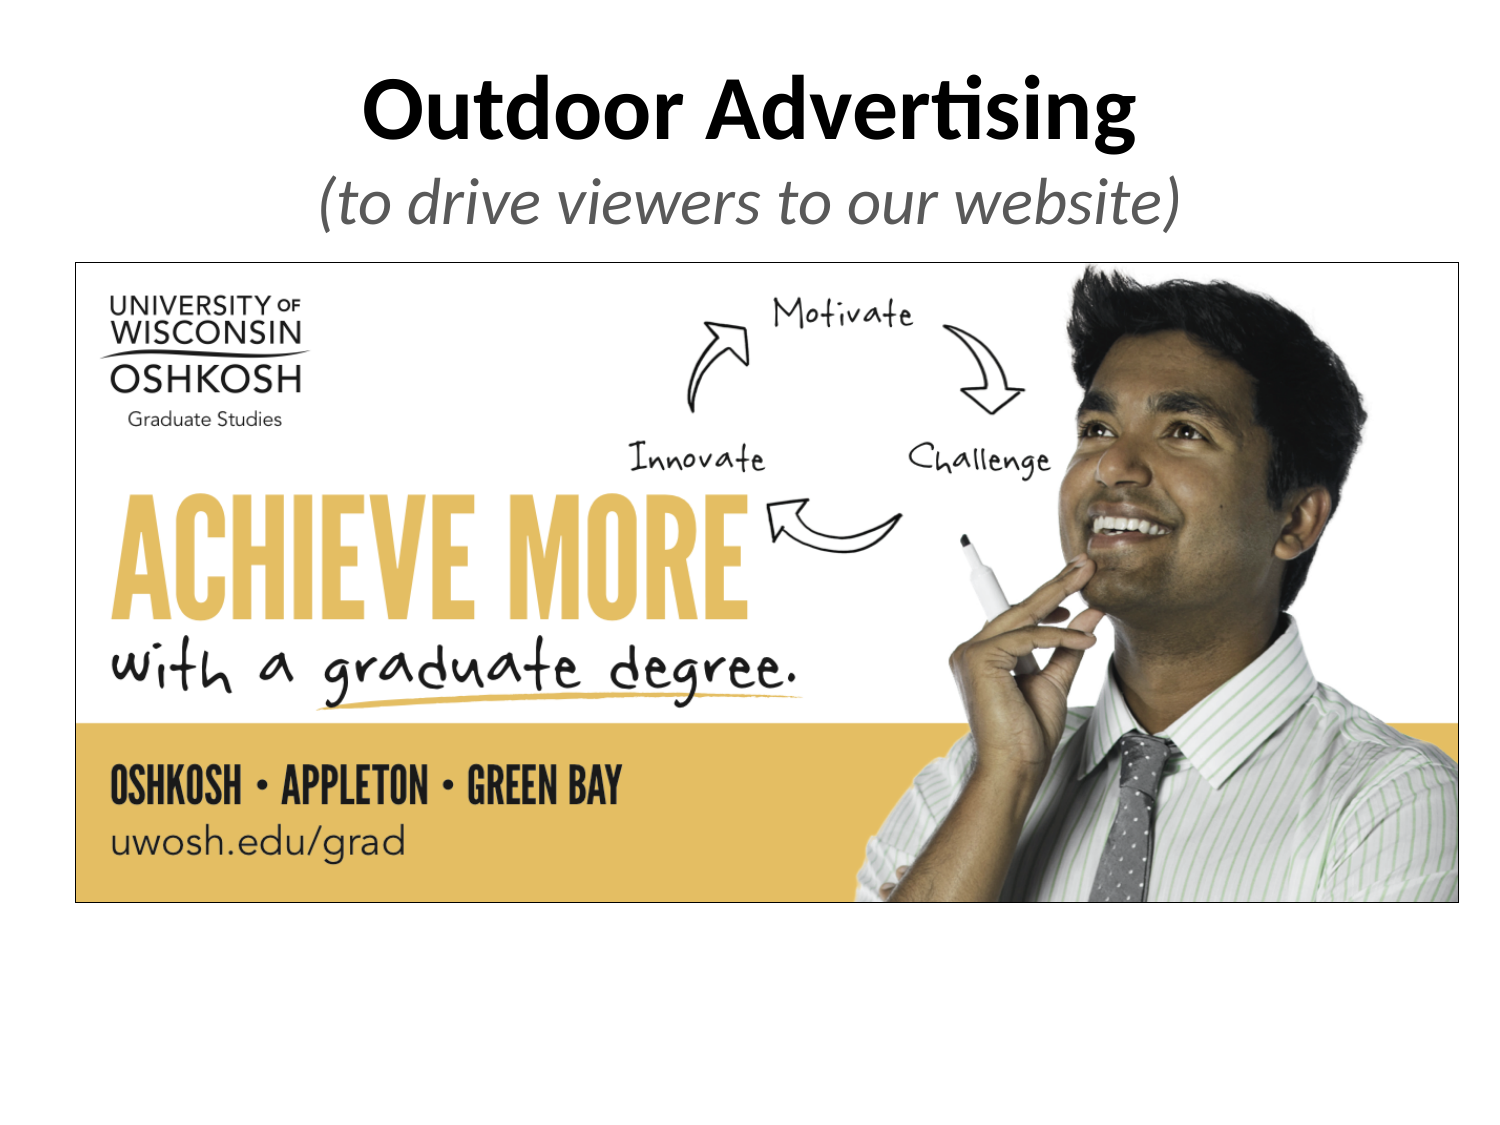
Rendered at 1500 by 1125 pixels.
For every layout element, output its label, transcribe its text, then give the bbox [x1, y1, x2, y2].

picture [74, 262, 1459, 903]
list Outdoor Advertising (to drive viewers to our website) [75, 39, 1425, 260]
